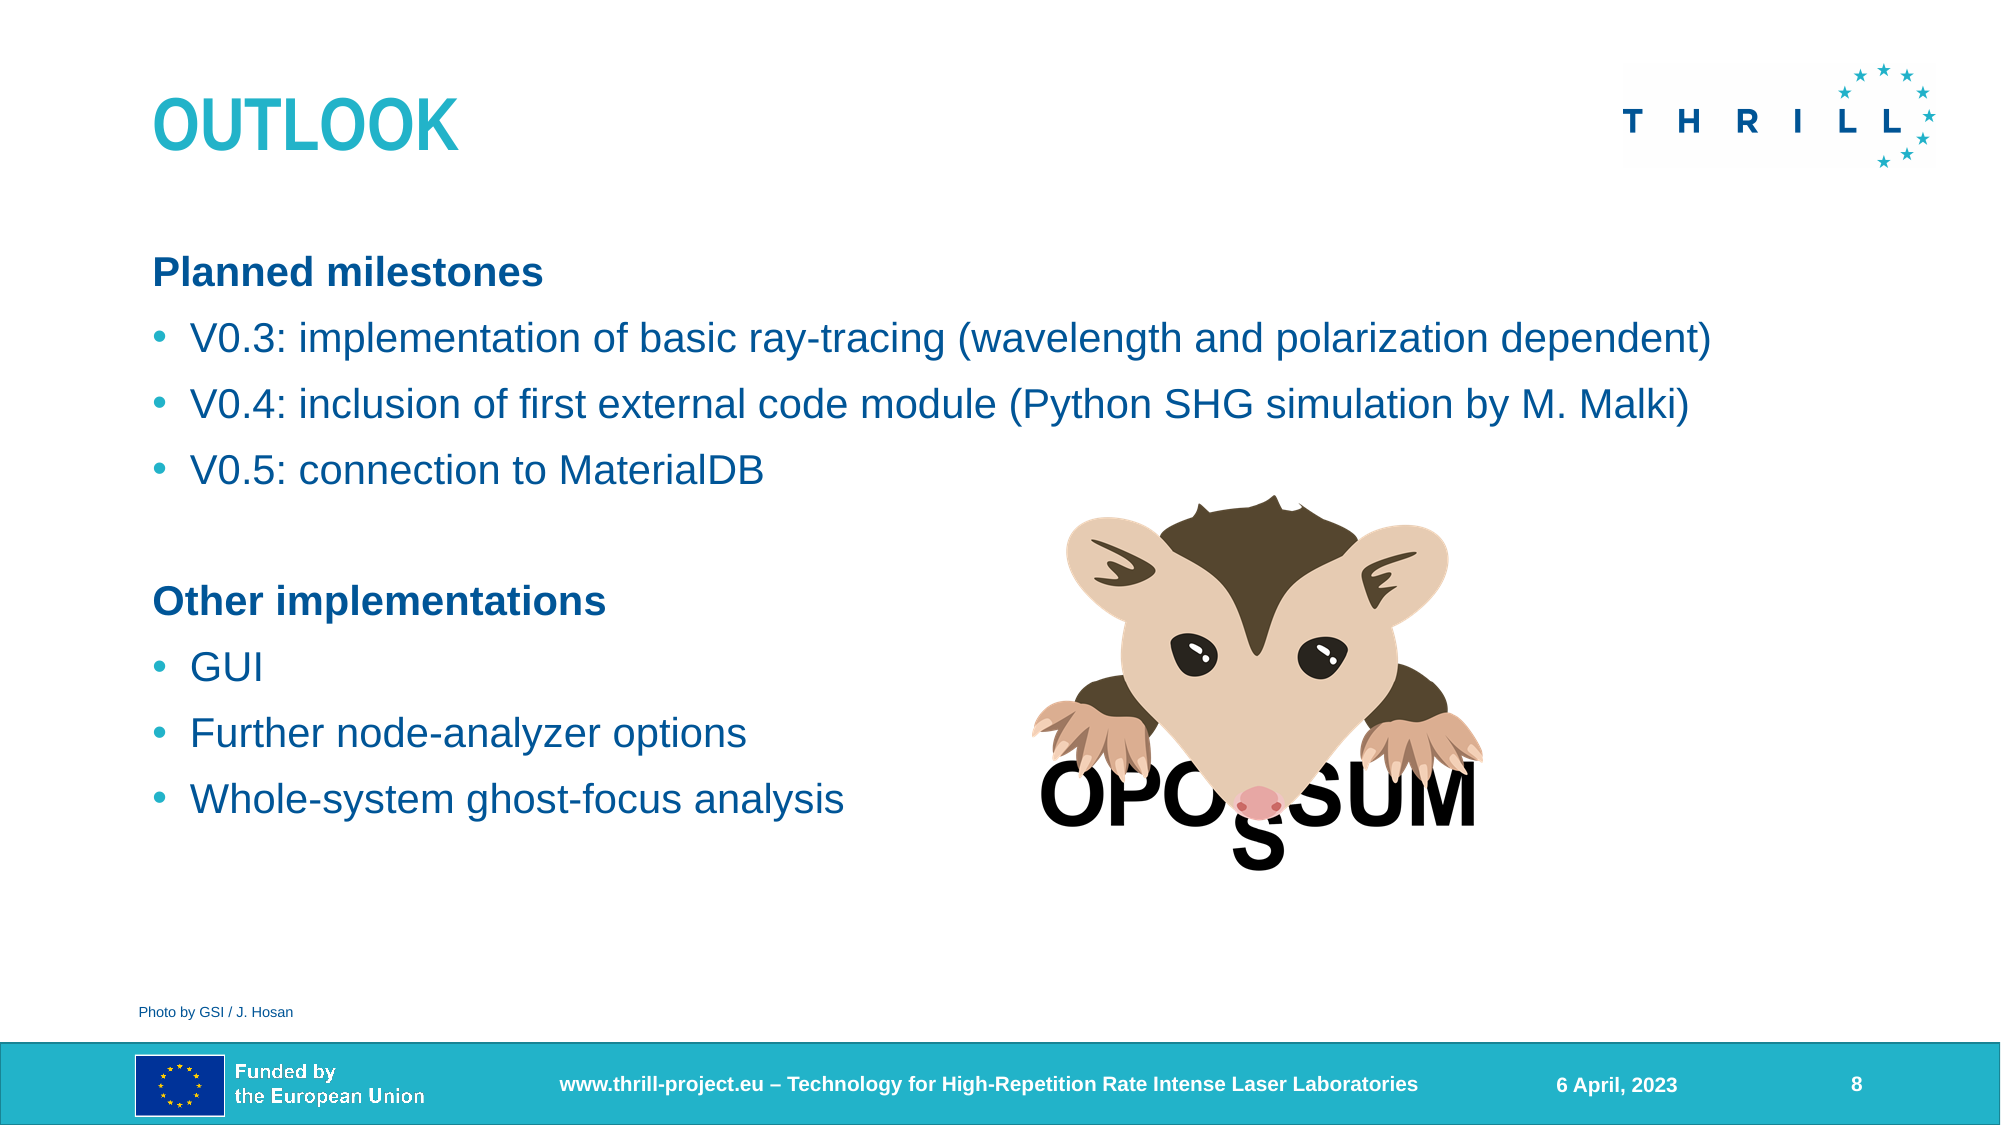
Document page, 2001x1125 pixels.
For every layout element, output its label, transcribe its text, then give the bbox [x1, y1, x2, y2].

text_box Planned milestones V0.3: implementation of basic ray-tracing (wavelength and polarization dependent) V0.4: inclusion of first external code module (Python SHG simulation by M. Malki) V0.5: connection to MaterialDB Other implementations GUI Further node-analyzer options Whole-system ghost-focus analysis [137, 242, 1838, 879]
picture [131, 1051, 436, 1120]
slide_number 8 [1779, 1053, 1863, 1114]
picture [1863, 63, 1936, 168]
title outlook [137, 59, 1863, 194]
picture [1032, 456, 1483, 907]
text_box Photo by GSI / J. Hosan [123, 995, 309, 1028]
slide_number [1541, 1053, 1732, 1114]
